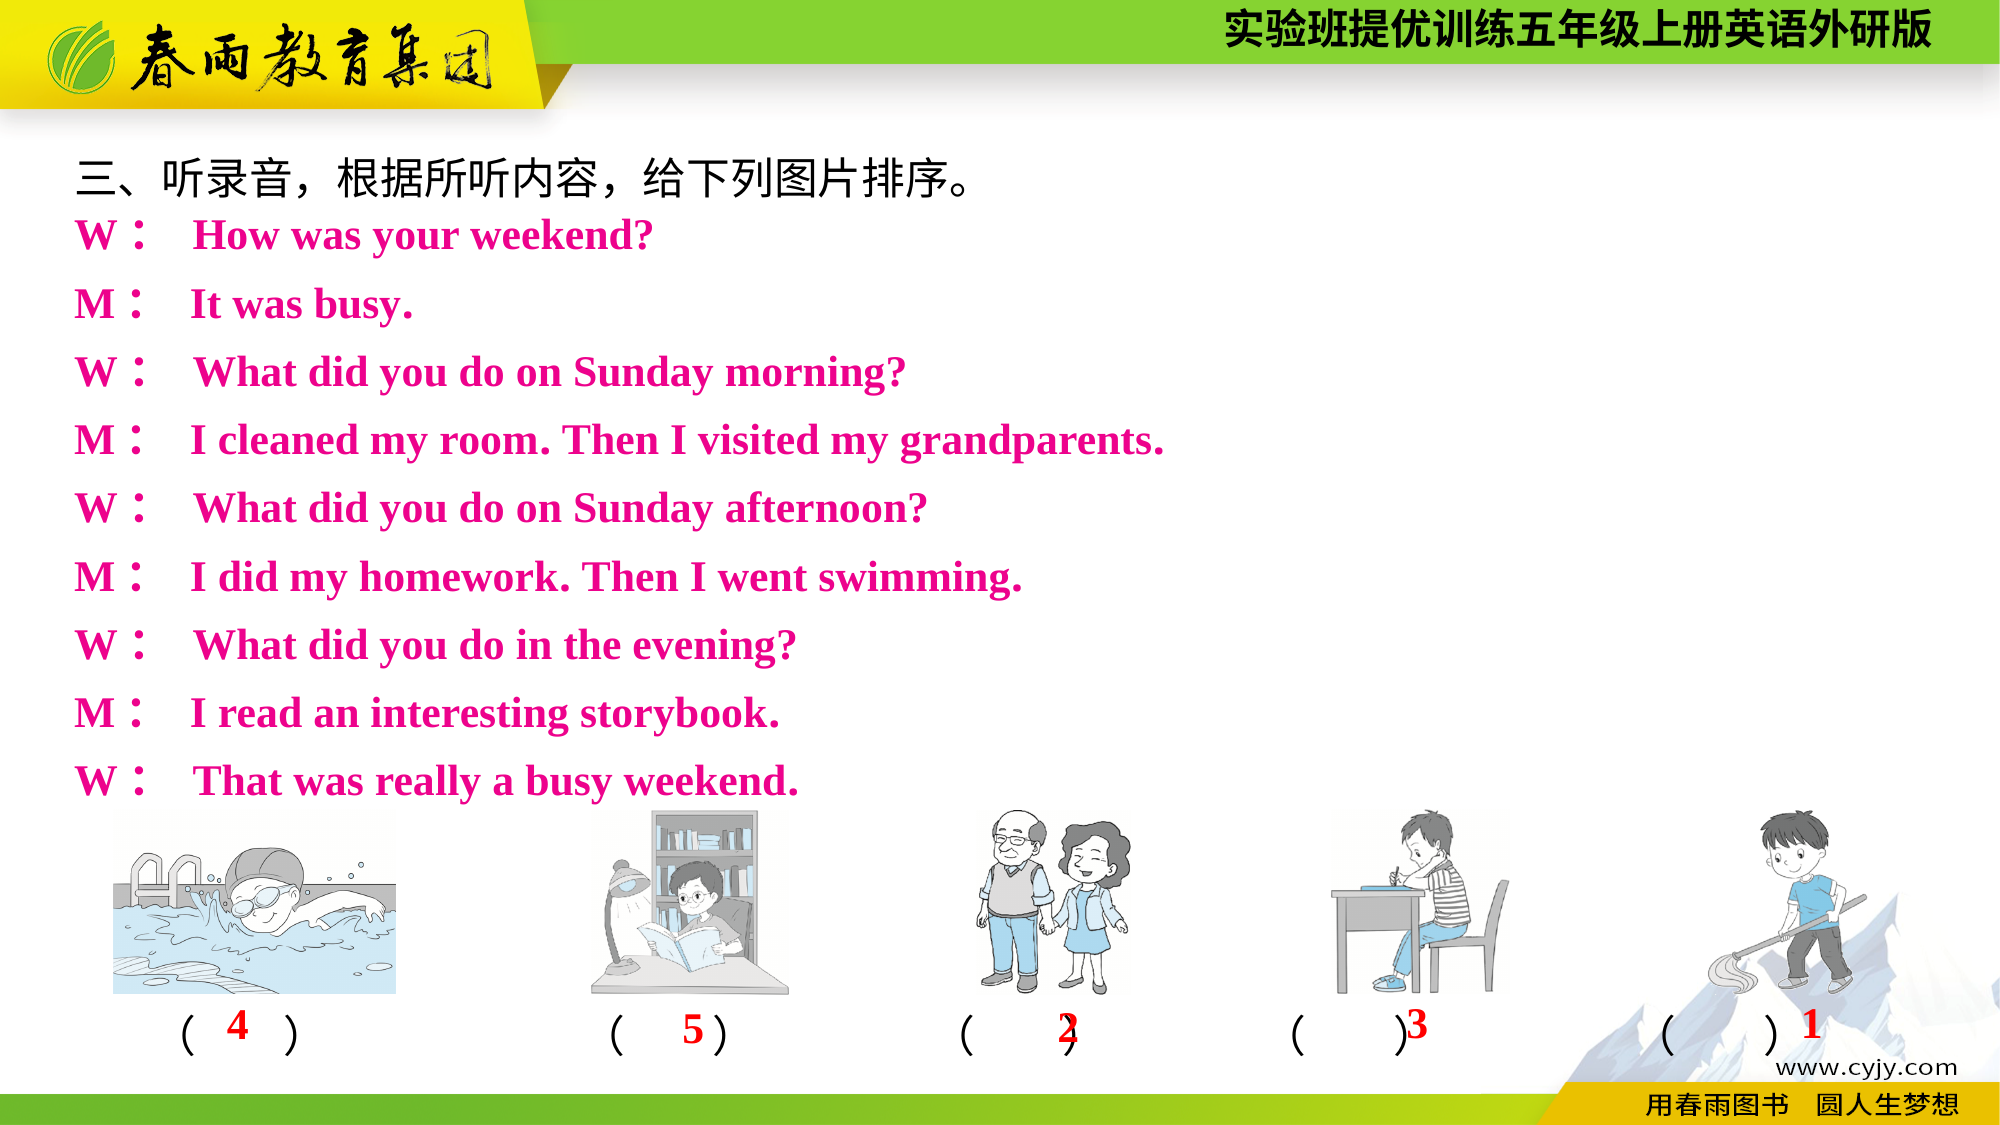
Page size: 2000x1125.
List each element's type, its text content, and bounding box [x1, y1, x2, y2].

text_box 4 [212, 1002, 275, 1056]
text_box 1 [1786, 1002, 1838, 1056]
text_box （ ） （ ） （ ） （ ） （ ） [59, 974, 1944, 1069]
list 三、听录音，根据所听内容，给下列图片排序。 [59, 116, 1944, 183]
text_box 2 [1042, 1002, 1095, 1059]
picture [0, 0, 2000, 1125]
text_box 3 [1391, 1002, 1444, 1056]
text_box W： How was your weekend? M： It was busy. W： What did you do on Sunday morning? M： I cleaned my room. Then I visited my grandparents. W： What did you do on Sunday afternoon? M： I did my homework. Then I went swimming. W： What did you do in the evening? M： I read an interesting storybook. W： That was really a busy weekend. [59, 183, 1944, 812]
text_box 5 [667, 1002, 743, 1060]
